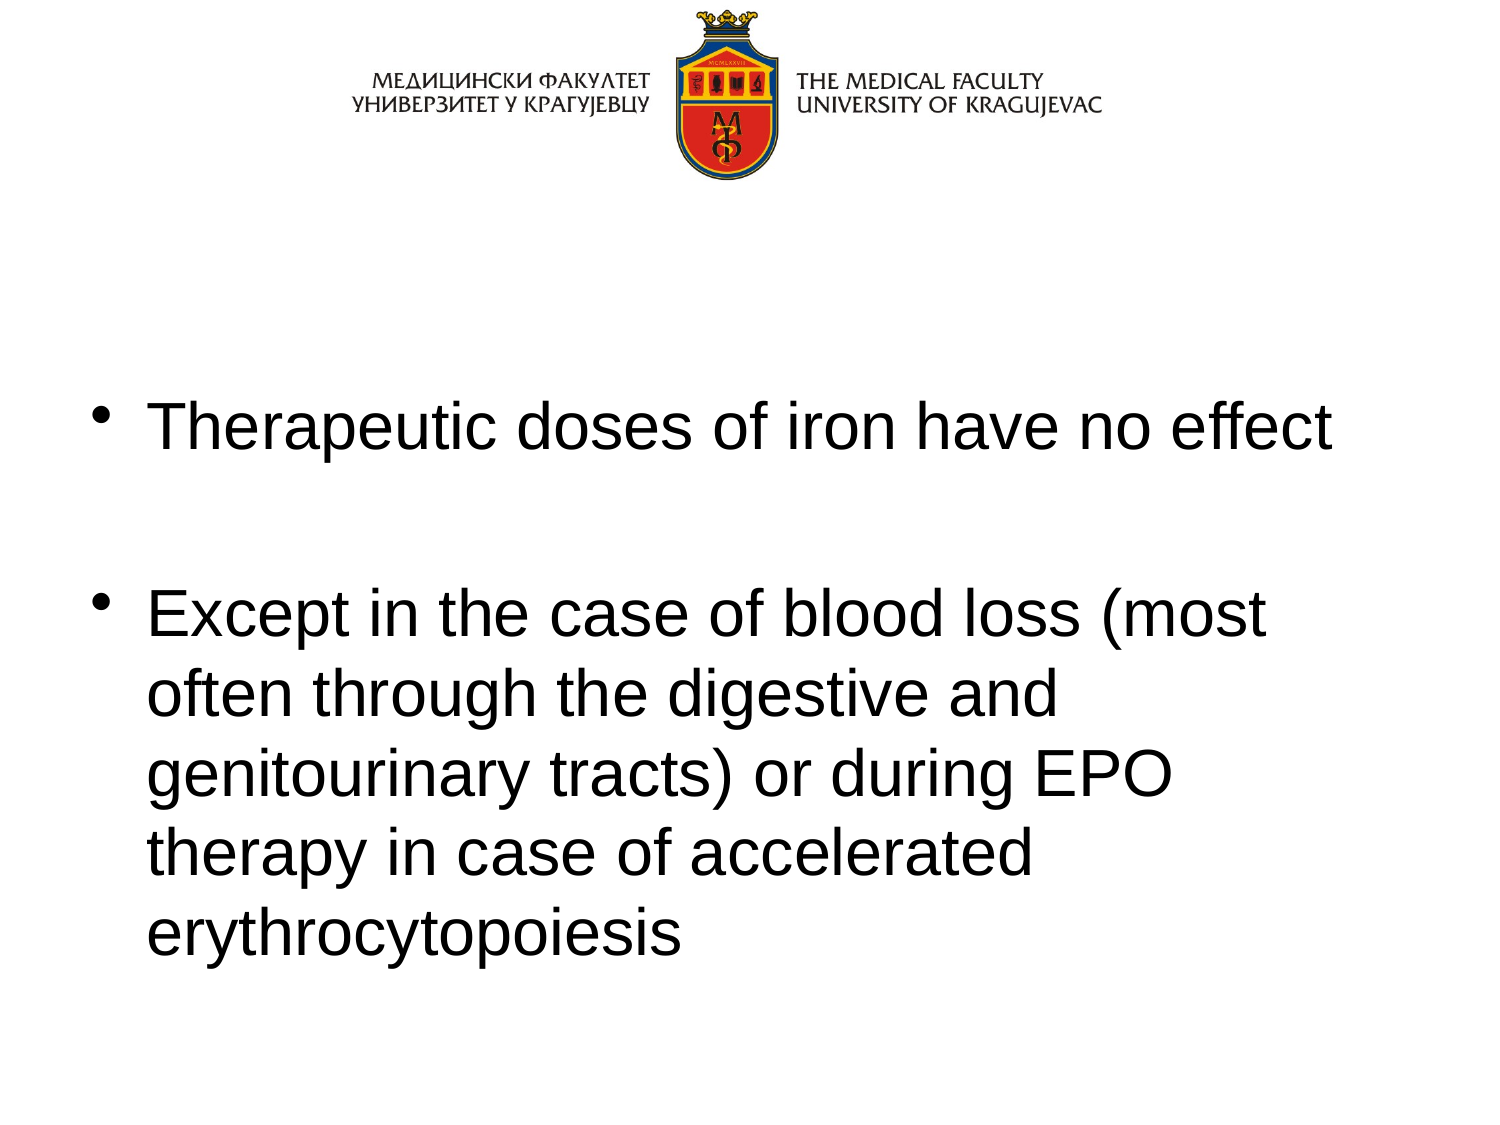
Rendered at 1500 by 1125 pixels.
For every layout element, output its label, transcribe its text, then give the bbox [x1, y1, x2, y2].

picture [328, 0, 1125, 191]
list Therapeutic doses of iron have no effect Except in the case of blood loss (most often through the digestive and genitourinary tracts) or during EPO therapy in case of accelerated erythrocytopoiesis [75, 375, 1425, 1118]
